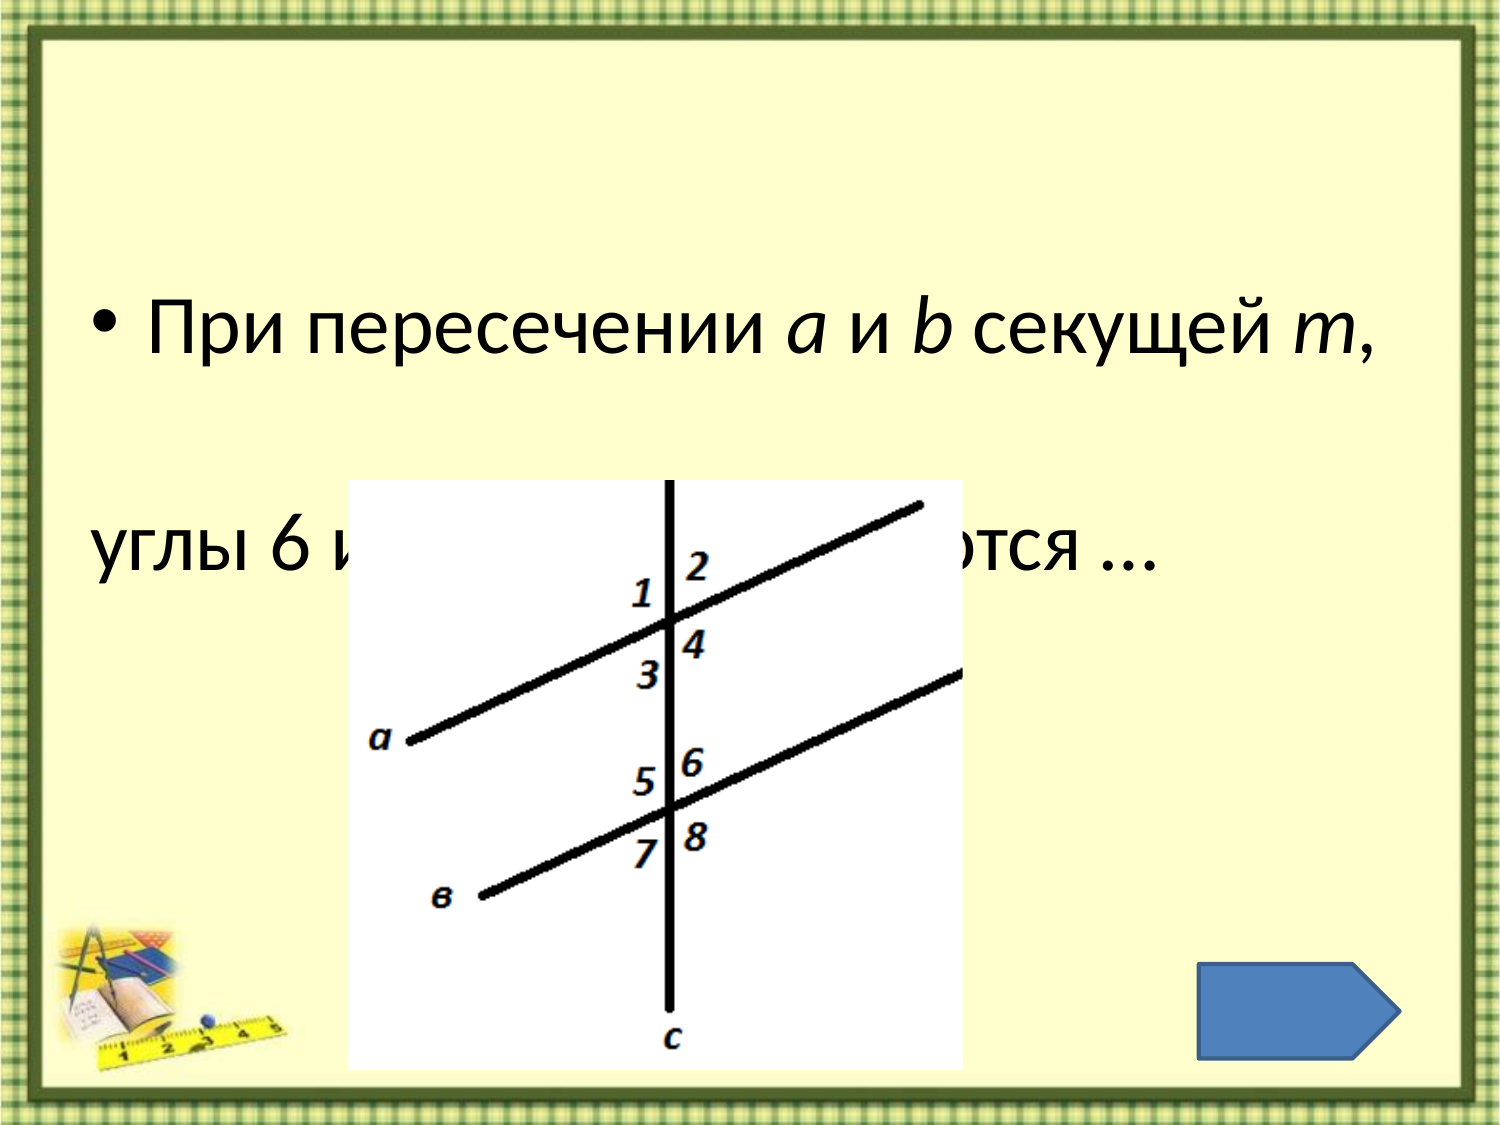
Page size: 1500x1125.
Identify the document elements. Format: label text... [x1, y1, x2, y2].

picture [0, 0, 1500, 1125]
text_box [1196, 961, 1402, 1061]
list При пересечении a и b секущей m, углы 6 и 4, 5 и 3 называются … [75, 262, 1425, 1005]
